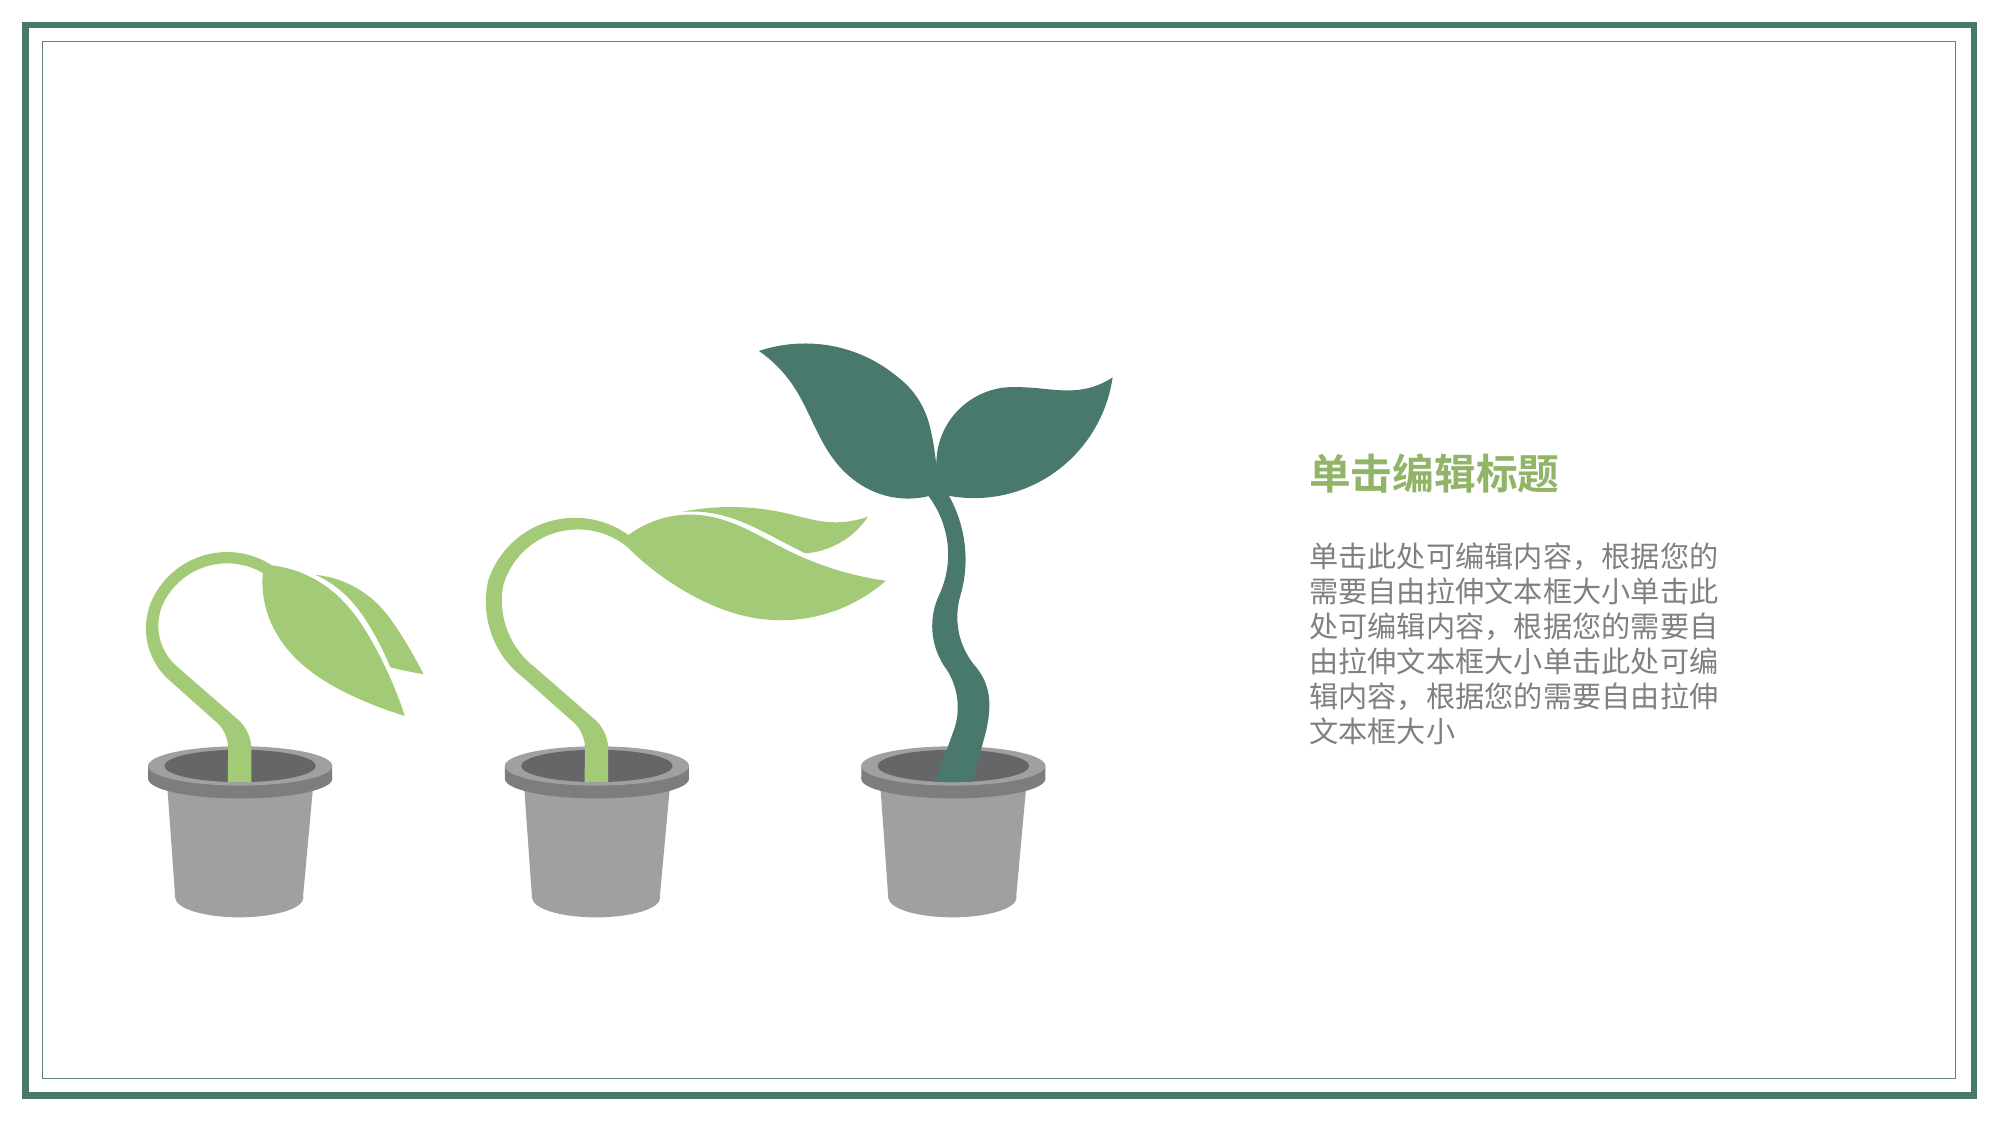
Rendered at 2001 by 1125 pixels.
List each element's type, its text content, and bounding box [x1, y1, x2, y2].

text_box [145, 552, 424, 918]
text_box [485, 506, 886, 918]
text_box [42, 41, 1956, 1080]
text_box 单击此处可编辑内容，根据您的需要自由拉伸文本框大小单击此处可编辑内容，根据您的需要自由拉伸文本框大小单击此处可编辑内容，根据您的需要自由拉伸文本框大小 [1309, 538, 1726, 749]
text_box [25, 24, 1975, 1097]
text_box 单击编辑标题 [1309, 447, 1666, 498]
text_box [758, 343, 1113, 918]
